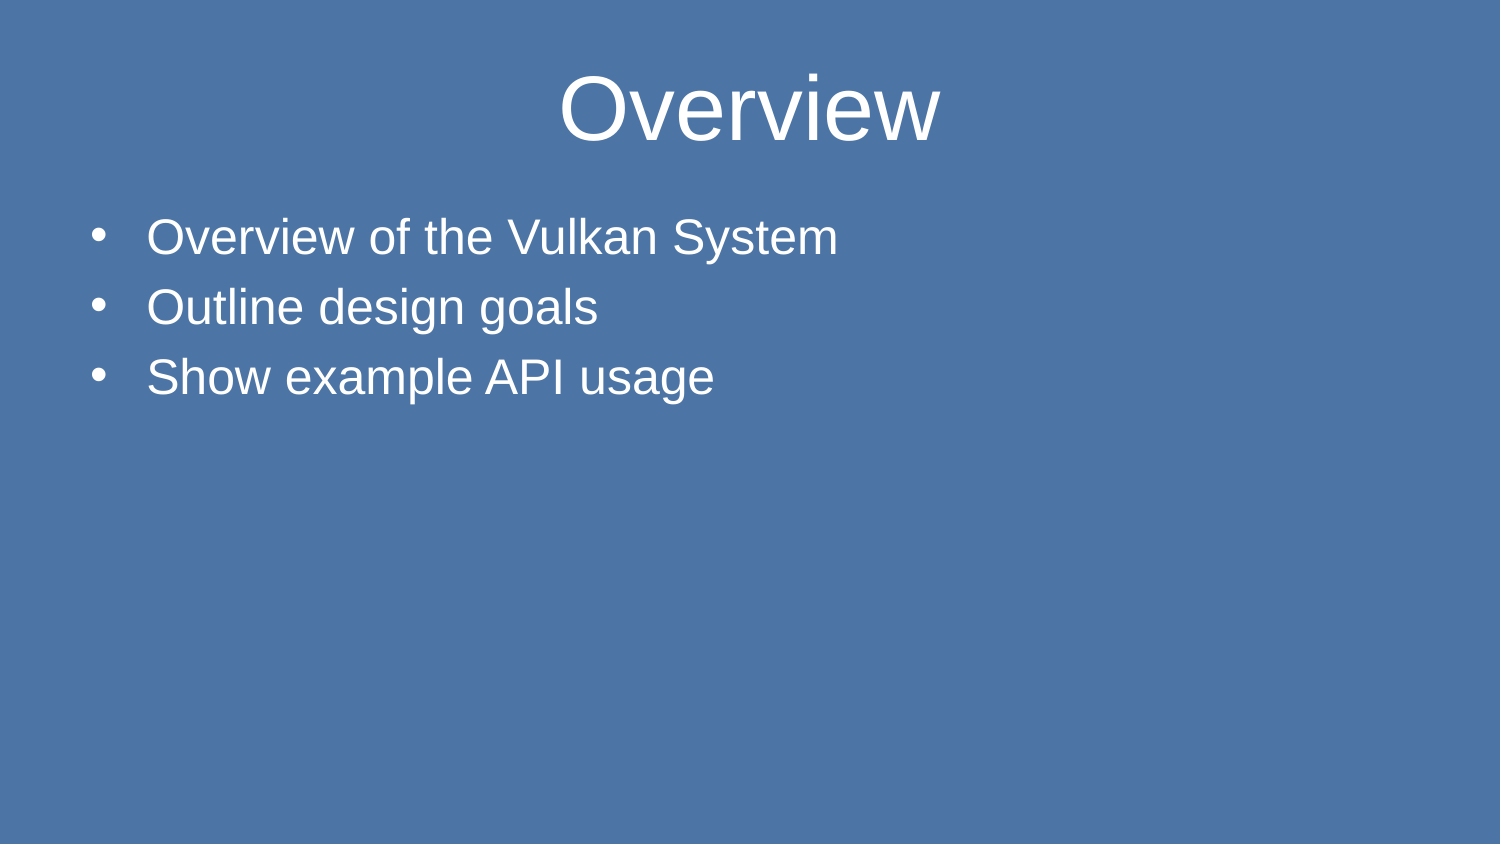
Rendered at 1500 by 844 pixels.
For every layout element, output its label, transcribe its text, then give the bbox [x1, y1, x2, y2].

list Overview of the Vulkan System Outline design goals Show example API usage [75, 196, 1425, 754]
title Overview [75, 33, 1425, 175]
